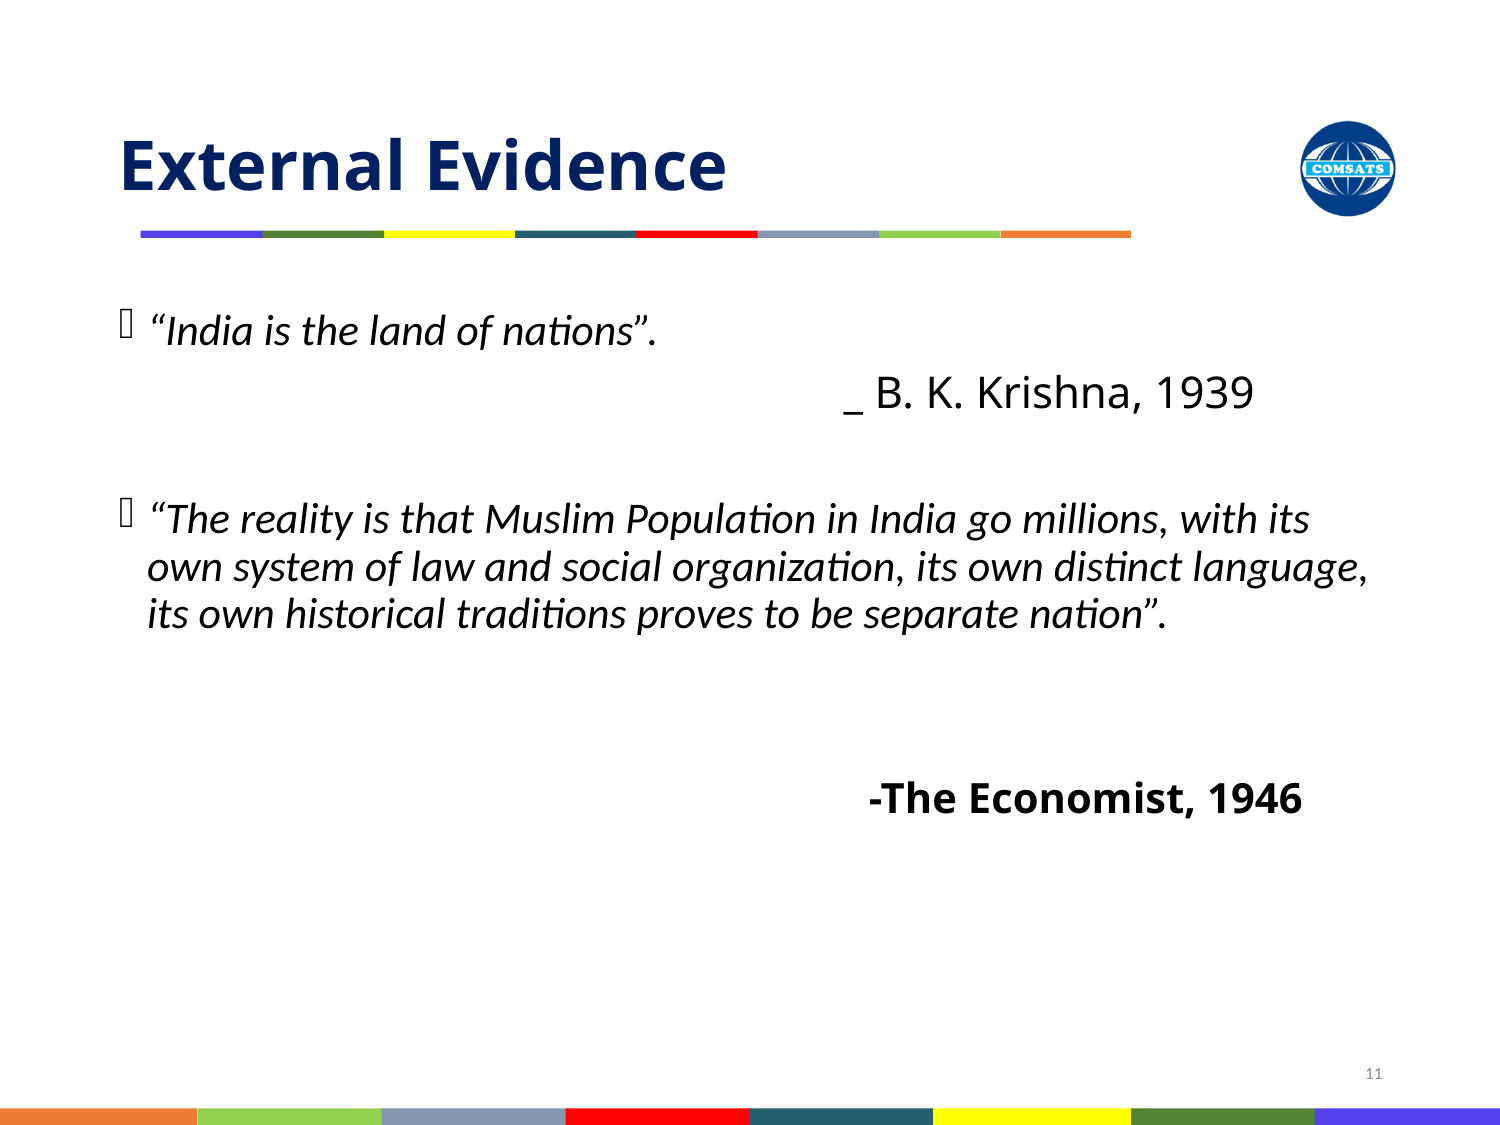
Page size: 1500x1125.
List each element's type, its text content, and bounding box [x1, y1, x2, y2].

list “India is the land of nations”. _ B. K. Krishna, 1939 “The reality is that Muslim Population in India go millions, with its own system of law and social organization, its own distinct language, its own historical traditions proves to be separate nation”. -The Economist, 1946 [103, 299, 1398, 1014]
slide_number 11 [1060, 1042, 1398, 1103]
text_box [0, 1108, 1500, 1125]
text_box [140, 230, 1131, 239]
title External Evidence [103, 60, 1398, 278]
